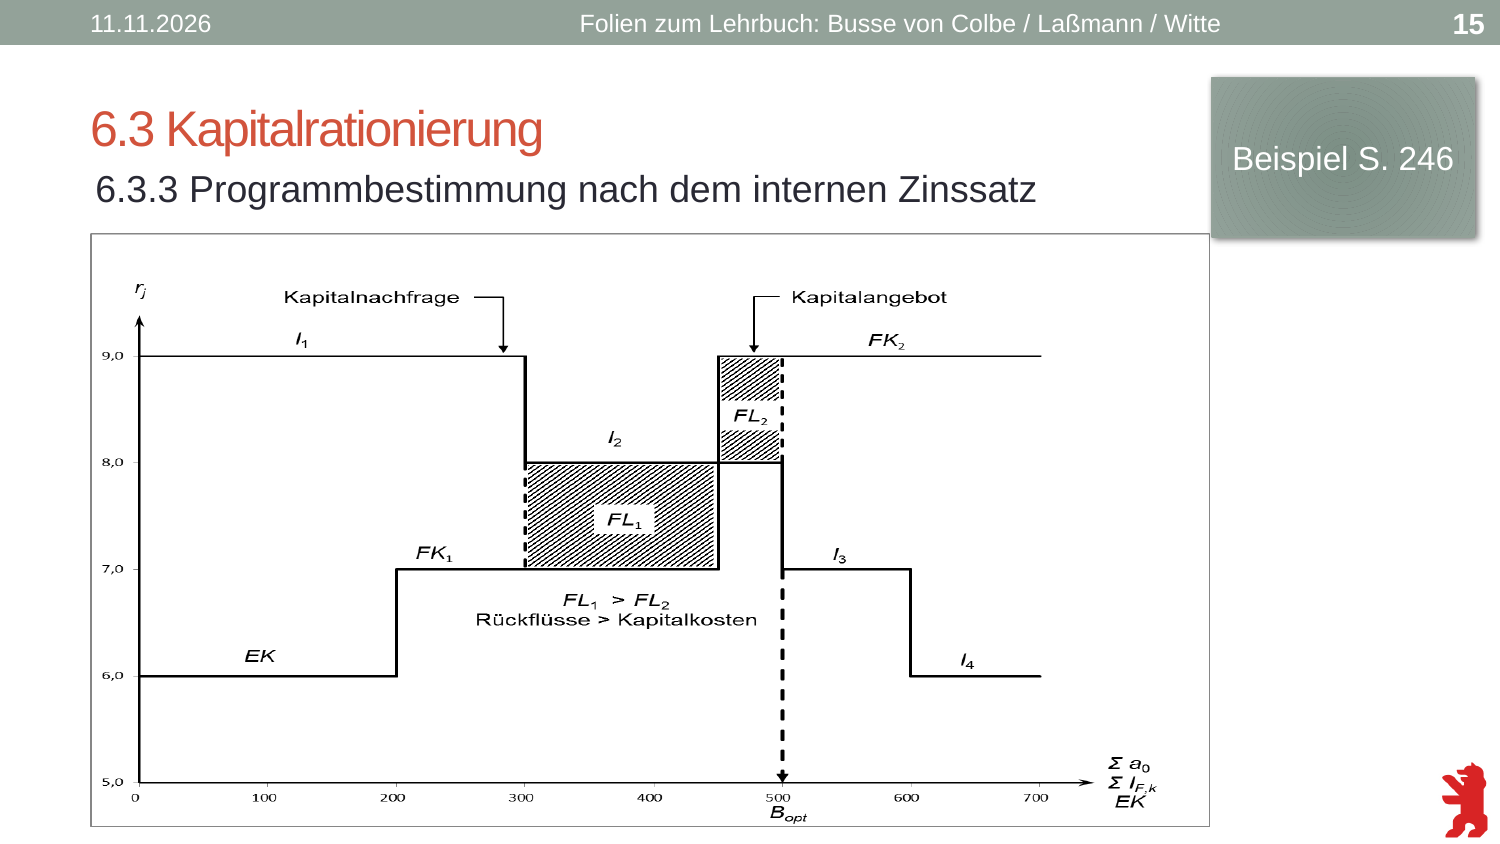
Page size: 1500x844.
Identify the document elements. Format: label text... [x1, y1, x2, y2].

picture [1434, 760, 1500, 844]
text_box 6.3.3 Programmbestimmung nach dem internen Zinssatz [80, 157, 1053, 217]
footer Folien zum Lehrbuch: Busse von Colbe / Laßmann / Witte [562, 2, 1238, 43]
text_box Beispiel S. 246 [1211, 77, 1475, 238]
slide_number 15 [1325, 2, 1500, 43]
title 6.3 Kapitalrationierung [75, 65, 1425, 188]
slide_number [75, 2, 550, 43]
picture [90, 232, 1211, 827]
